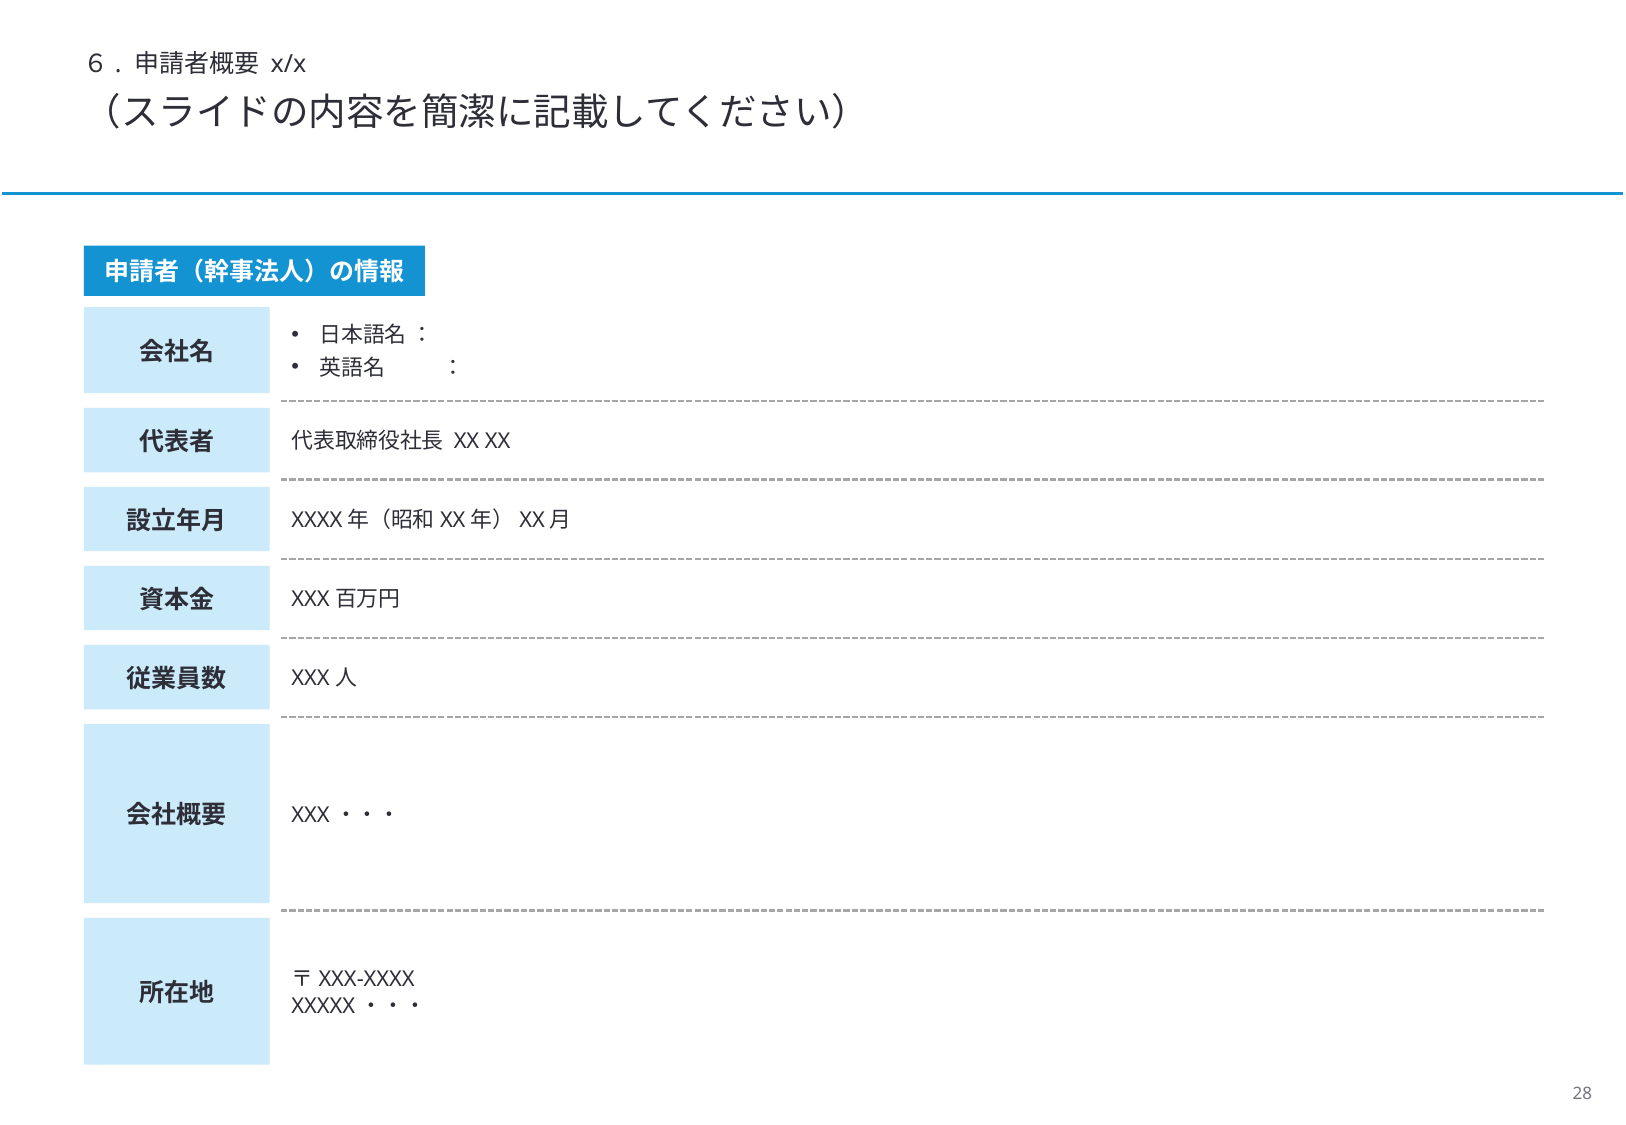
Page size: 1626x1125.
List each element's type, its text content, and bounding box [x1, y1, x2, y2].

text_box XXX百万円 [279, 565, 1542, 631]
text_box 申請者（幹事法人）の情報 [83, 245, 426, 297]
text_box XXXX年（昭和XX年）XX月 [279, 486, 1542, 552]
text_box XXX・・・ [279, 723, 1542, 904]
text_box 代表者 [83, 407, 270, 473]
text_box 設立年月 [83, 486, 270, 552]
text_box 会社名 [83, 306, 270, 394]
text_box 所在地 [83, 917, 270, 1065]
list （スライドの内容を簡潔に記載してください） [84, 83, 1543, 183]
list ６. 申請者概要 x/x [84, 40, 1543, 82]
text_box 従業員数 [83, 644, 270, 710]
text_box 日本語名 ： 英語名 ： [279, 306, 1542, 394]
text_box 会社概要 [83, 723, 270, 904]
text_box 代表取締役社長 XX XX [279, 407, 1542, 473]
text_box 資本金 [83, 565, 270, 631]
text_box XXX人 [279, 644, 1542, 710]
text_box 〒XXX-XXXX XXXXX・・・ [279, 917, 1542, 1065]
